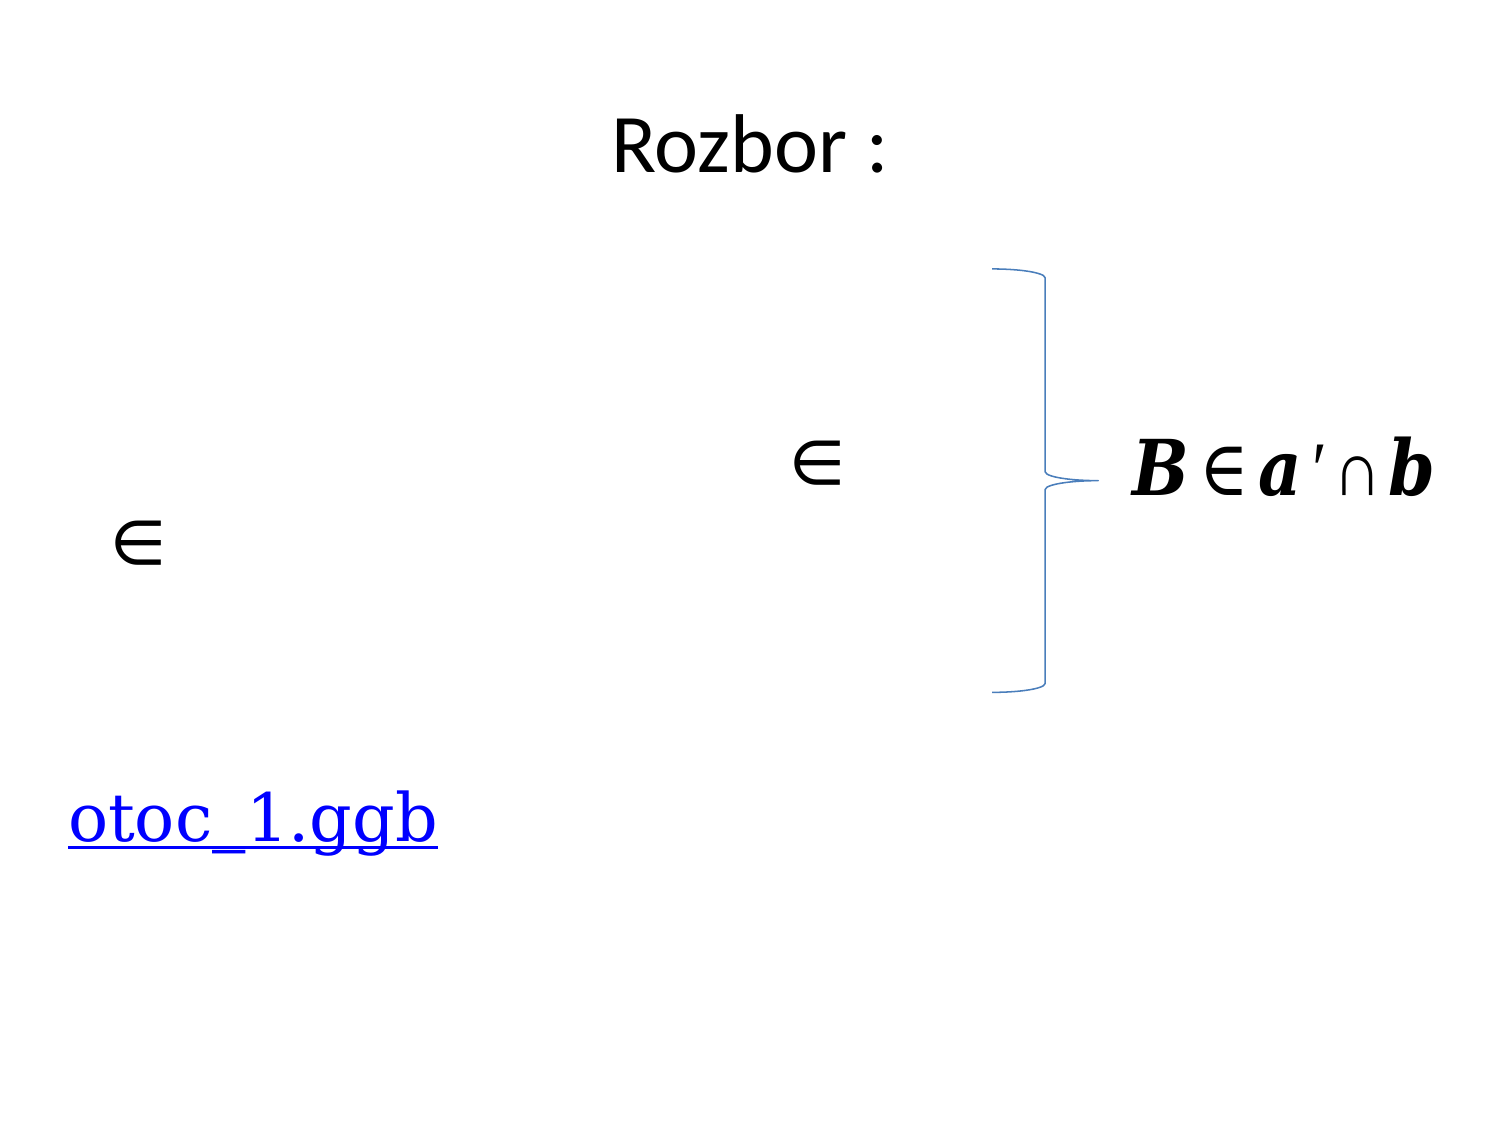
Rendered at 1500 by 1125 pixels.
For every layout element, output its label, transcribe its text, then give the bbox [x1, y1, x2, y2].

text_box [992, 268, 1100, 694]
title Rozbor : [75, 45, 1425, 233]
